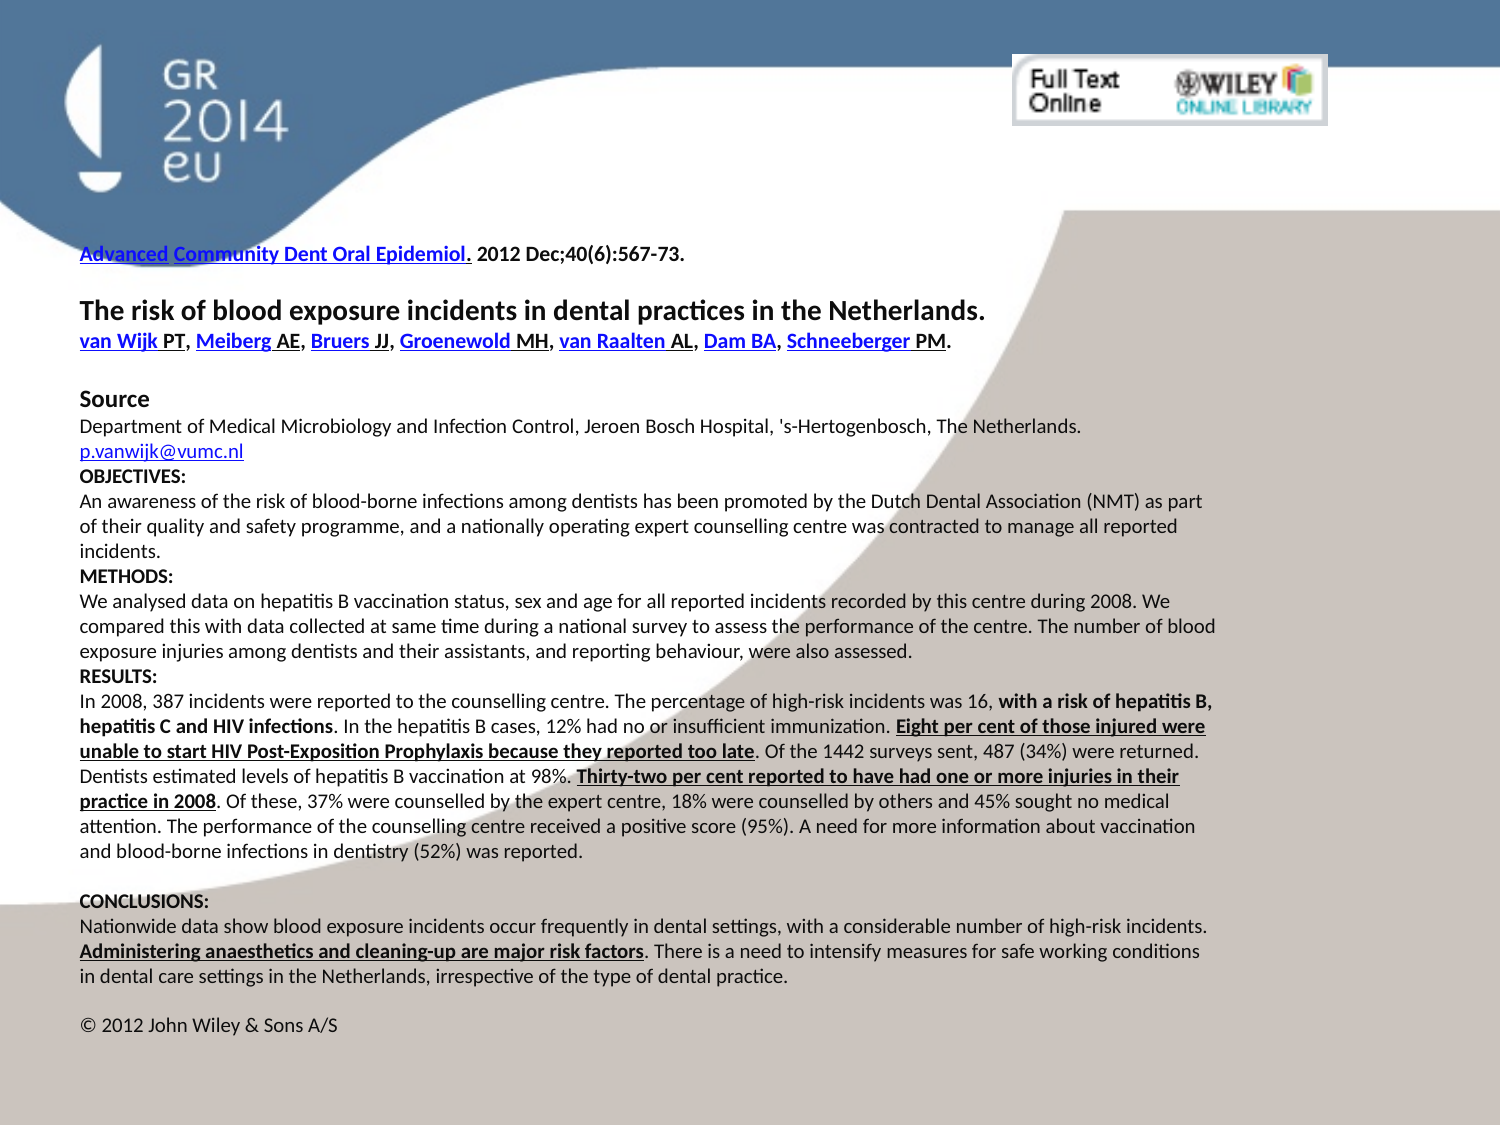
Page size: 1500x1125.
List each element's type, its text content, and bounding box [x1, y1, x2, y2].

text_box Advanced Community Dent Oral Epidemiol. 2012 Dec;40(6):567-73. The risk of blood exposure incidents in dental practices in the Netherlands. van Wijk PT, Meiberg AE, Bruers JJ, Groenewold MH, van Raalten AL, Dam BA, Schneeberger PM. Source Department of Medical Microbiology and Infection Control, Jeroen Bosch Hospital, 's-Hertogenbosch, The Netherlands. p.vanwijk@vumc.nl OBJECTIVES: An awareness of the risk of blood-borne infections among dentists has been promoted by the Dutch Dental Association (NMT) as part of their quality and safety programme, and a nationally operating expert counselling centre was contracted to manage all reported incidents. METHODS: We analysed data on hepatitis B vaccination status, sex and age for all reported incidents recorded by this centre during 2008. We compared this with data collected at same time during a national survey to assess the performance of the centre. The number of blood exposure injuries among dentists and their assistants, and reporting behaviour, were also assessed. RESULTS: In 2008, 387 incidents were reported to the counselling centre. The percentage of high-risk incidents was 16, with a risk of hepatitis B, hepatitis C and HIV infections. In the hepatitis B cases, 12% had no or insufficient immunization. Eight per cent of those injured were unable to start HIV Post-Exposition Prophylaxis because they reported too late. Of the 1442 surveys sent, 487 (34%) were returned. Dentists estimated levels of hepatitis B vaccination at 98%. Thirty-two per cent reported to have had one or more injuries in their practice in 2008. Of these, 37% were counselled by the expert centre, 18% were counselled by others and 45% sought no medical attention. The performance of the counselling centre received a positive score (95%). A need for more information about vaccination and blood-borne infections in dentistry (52%) was reported. CONCLUSIONS: Nationwide data show blood exposure incidents occur frequently in dental settings, with a considerable number of high-risk incidents. Administering anaesthetics and cleaning-up are major risk factors. There is a need to intensify measures for safe working conditions in dental care settings in the Netherlands, irrespective of the type of dental practice. © 2012 John Wiley & Sons A/S [64, 231, 1235, 1045]
picture [1011, 54, 1328, 126]
